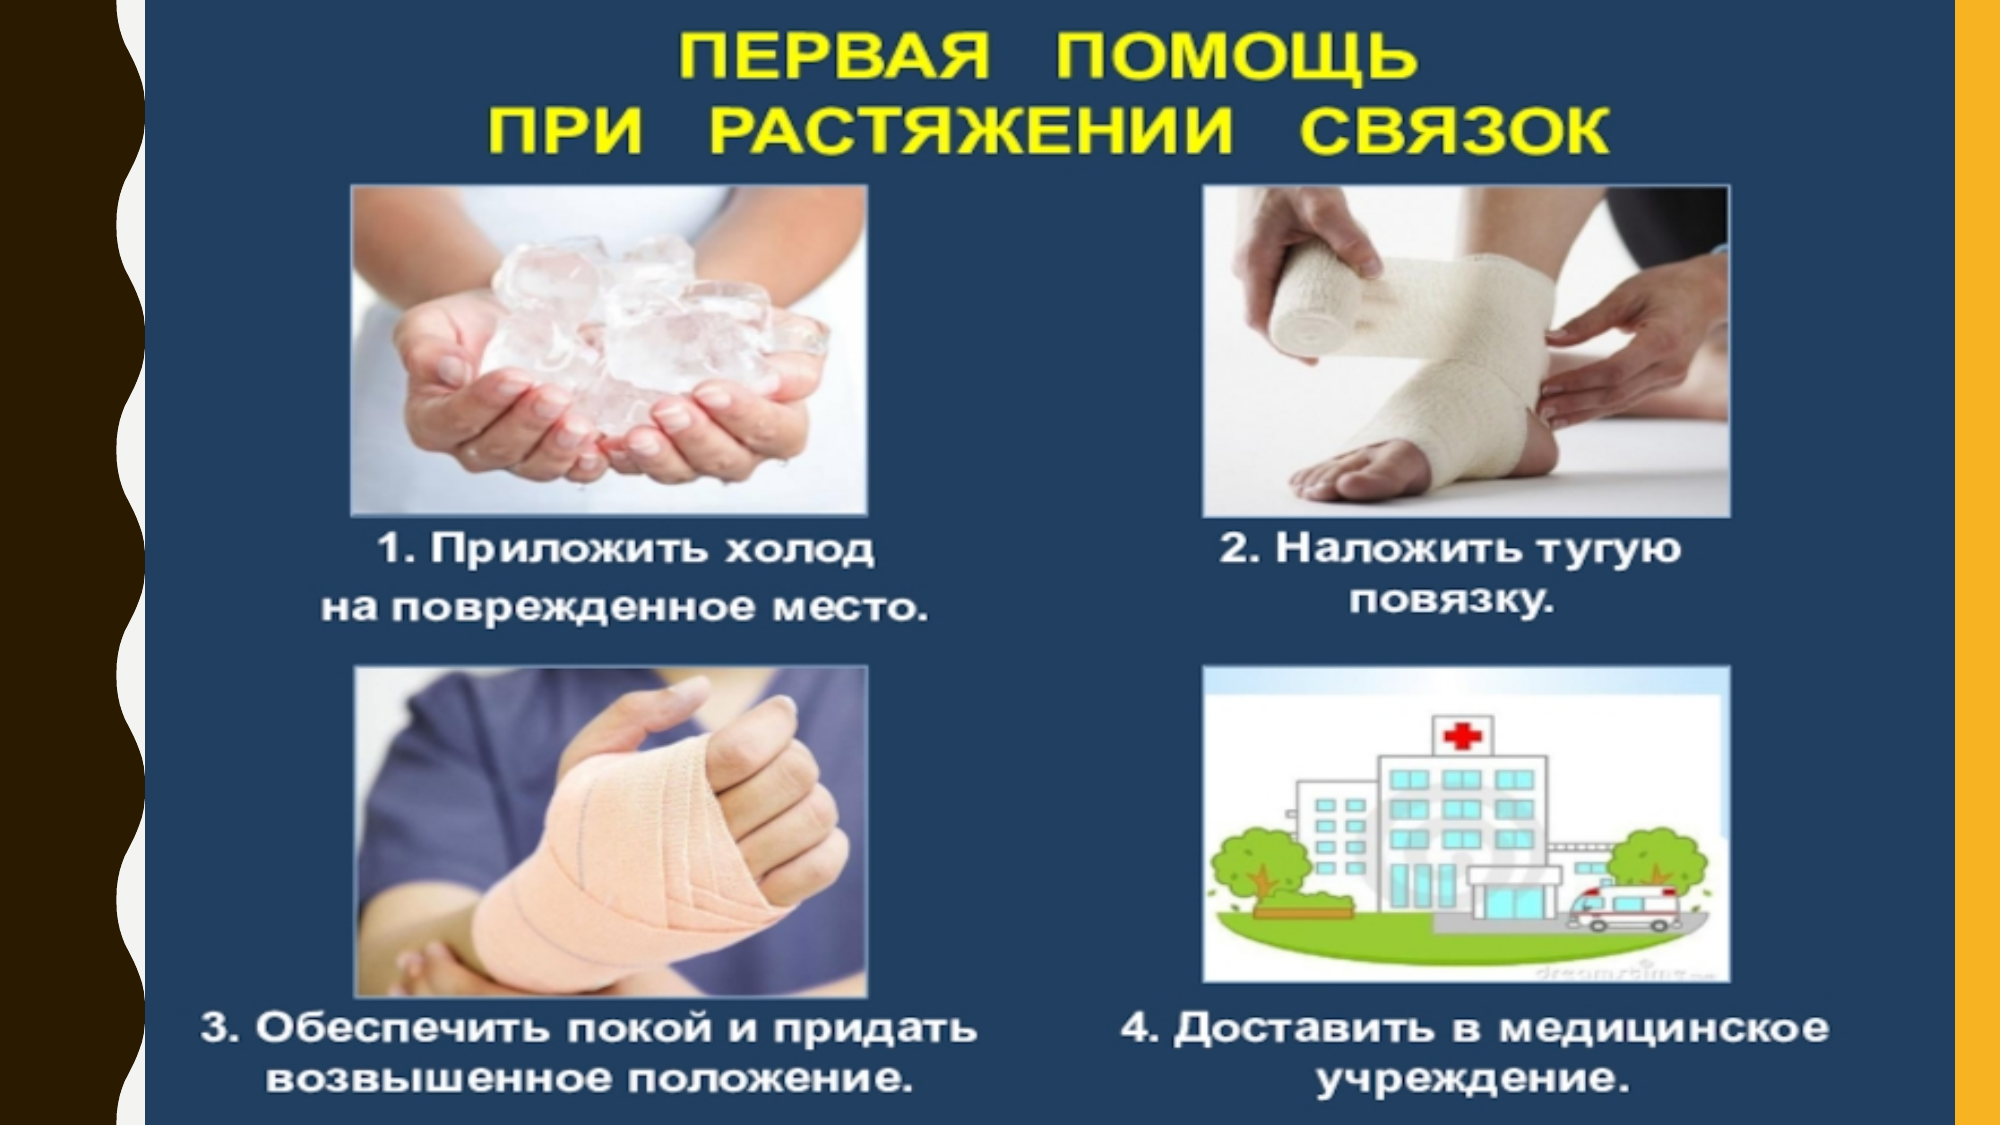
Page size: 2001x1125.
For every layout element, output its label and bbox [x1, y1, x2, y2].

list [145, 0, 1955, 1125]
